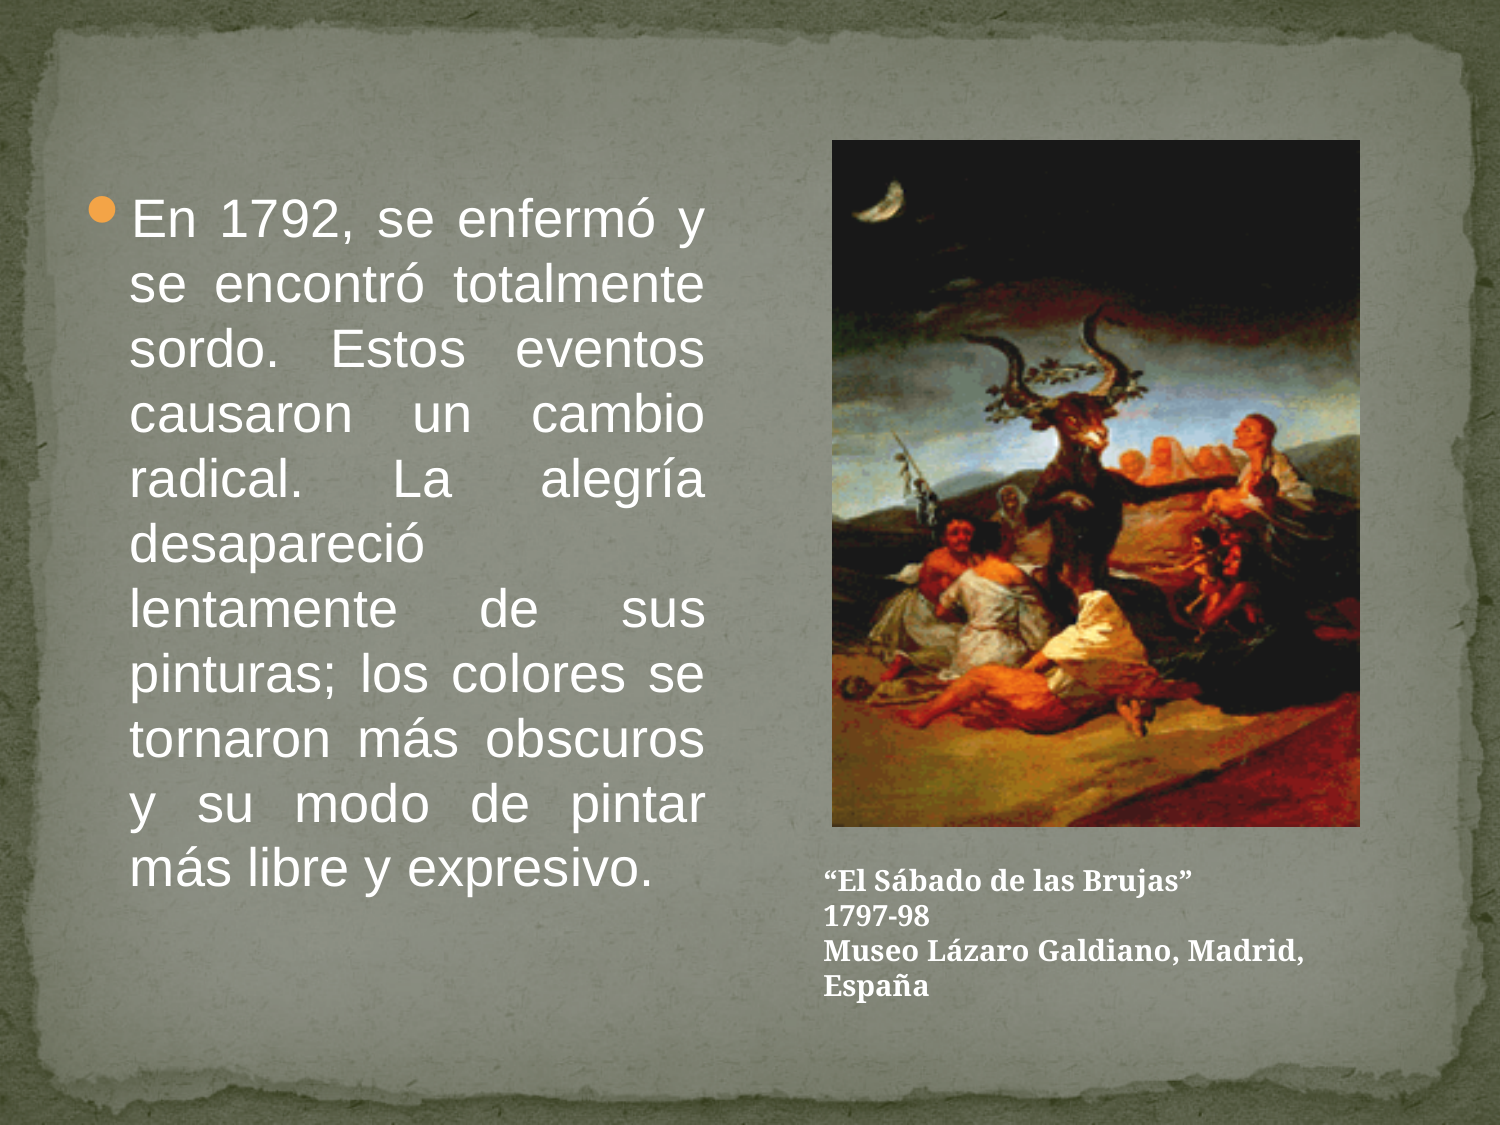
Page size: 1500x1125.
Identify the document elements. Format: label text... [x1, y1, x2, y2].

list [834, 143, 1359, 826]
list En 1792, se enfermó y se encontró totalmente sordo. Estos eventos causaron un cambio radical. La alegría desapareció lentamente de sus pinturas; los colores se tornaron más obscuros y su modo de pintar más libre y expresivo. [70, 175, 722, 1095]
text_box “El Sábado de las Brujas” 1797-98 Museo Lázaro Galdiano, Madrid, España [808, 855, 1383, 1010]
title [74, 24, 1425, 225]
